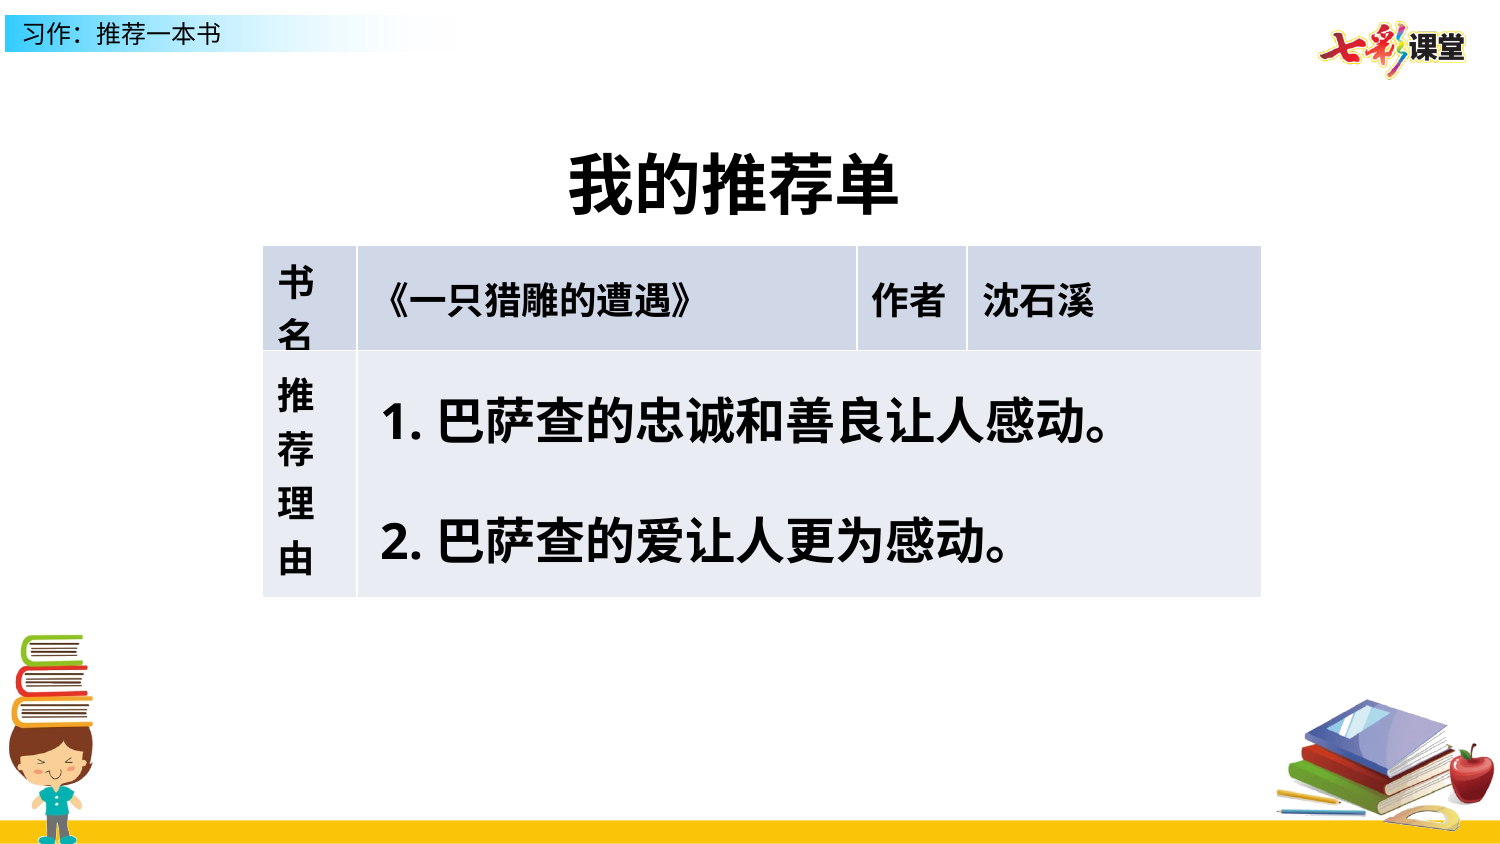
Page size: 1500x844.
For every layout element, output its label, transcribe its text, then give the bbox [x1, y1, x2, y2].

picture [1316, 20, 1468, 80]
table_header 《一只猎雕的遭遇》 [358, 246, 856, 350]
text_box 1.巴萨查的忠诚和善良让人感动。 2.巴萨查的爱让人更为感动。 [365, 381, 1238, 577]
picture [1227, 662, 1500, 844]
picture [0, 616, 167, 844]
table_cell [358, 351, 1261, 597]
text_box 我的推荐单 [415, 135, 1054, 231]
table_header 书名 [263, 246, 356, 350]
table_header 沈石溪 [968, 246, 1261, 350]
table_cell 推荐理由 [263, 351, 356, 597]
table_header 作者 [858, 246, 966, 350]
